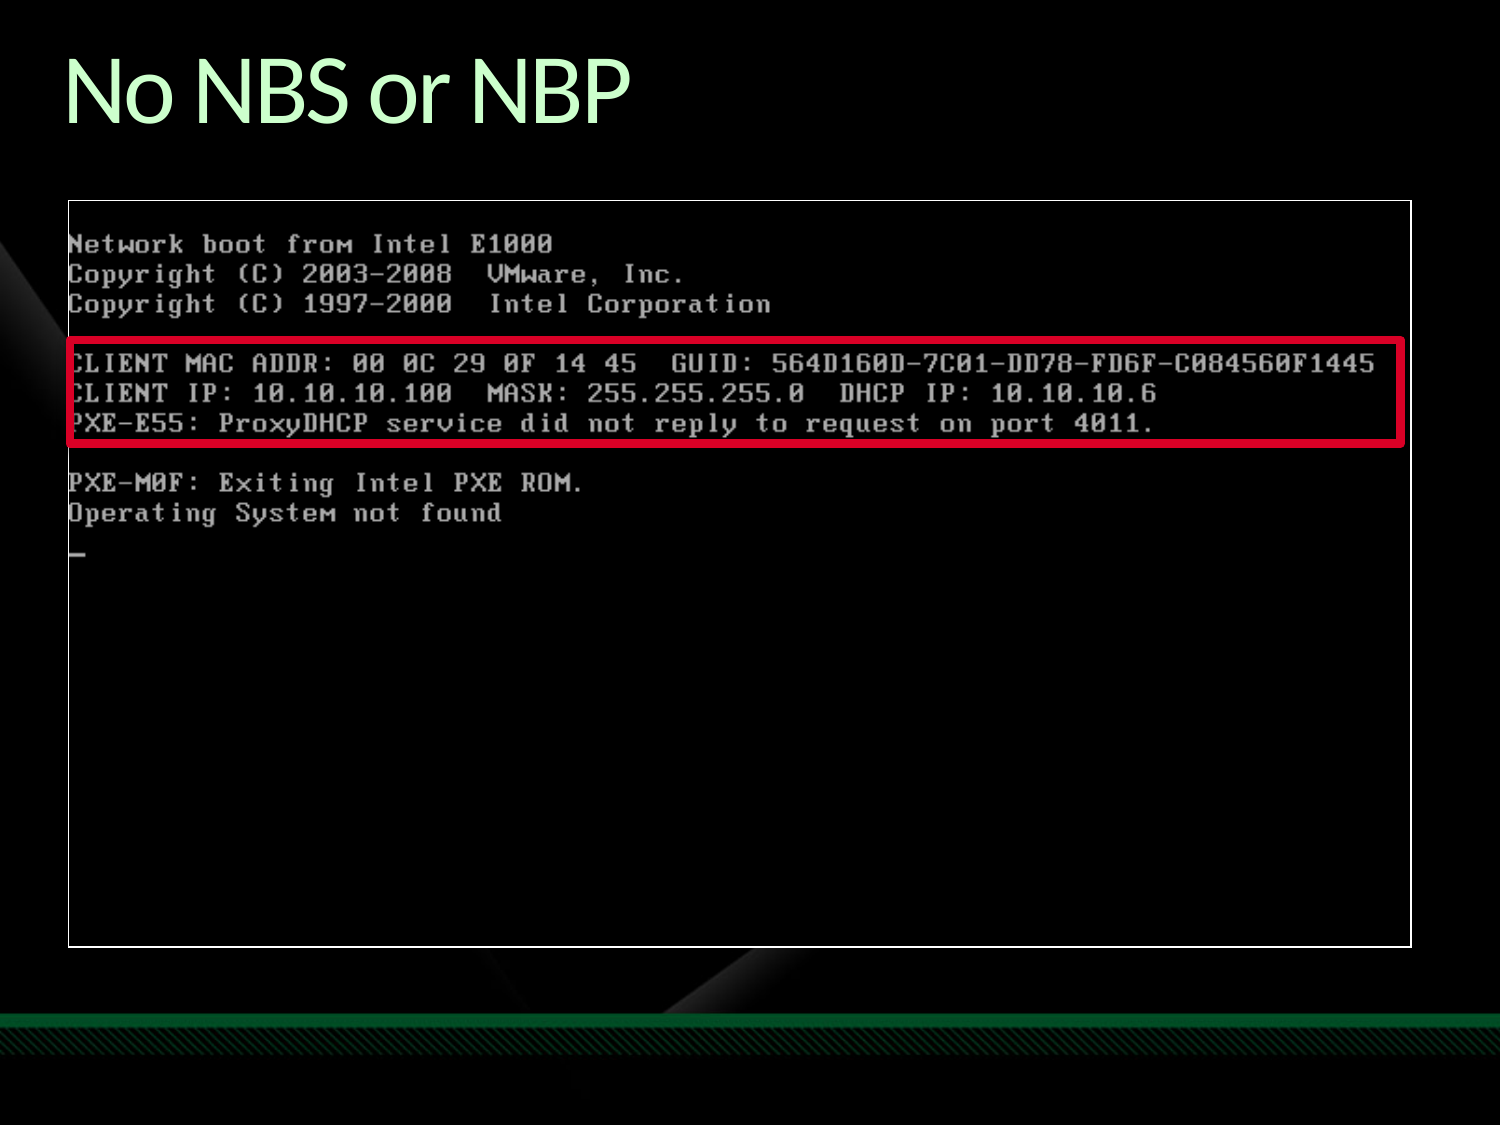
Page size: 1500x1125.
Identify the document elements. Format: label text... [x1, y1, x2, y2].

picture [0, 0, 1500, 1125]
title No NBS or NBP [62, 37, 1438, 147]
